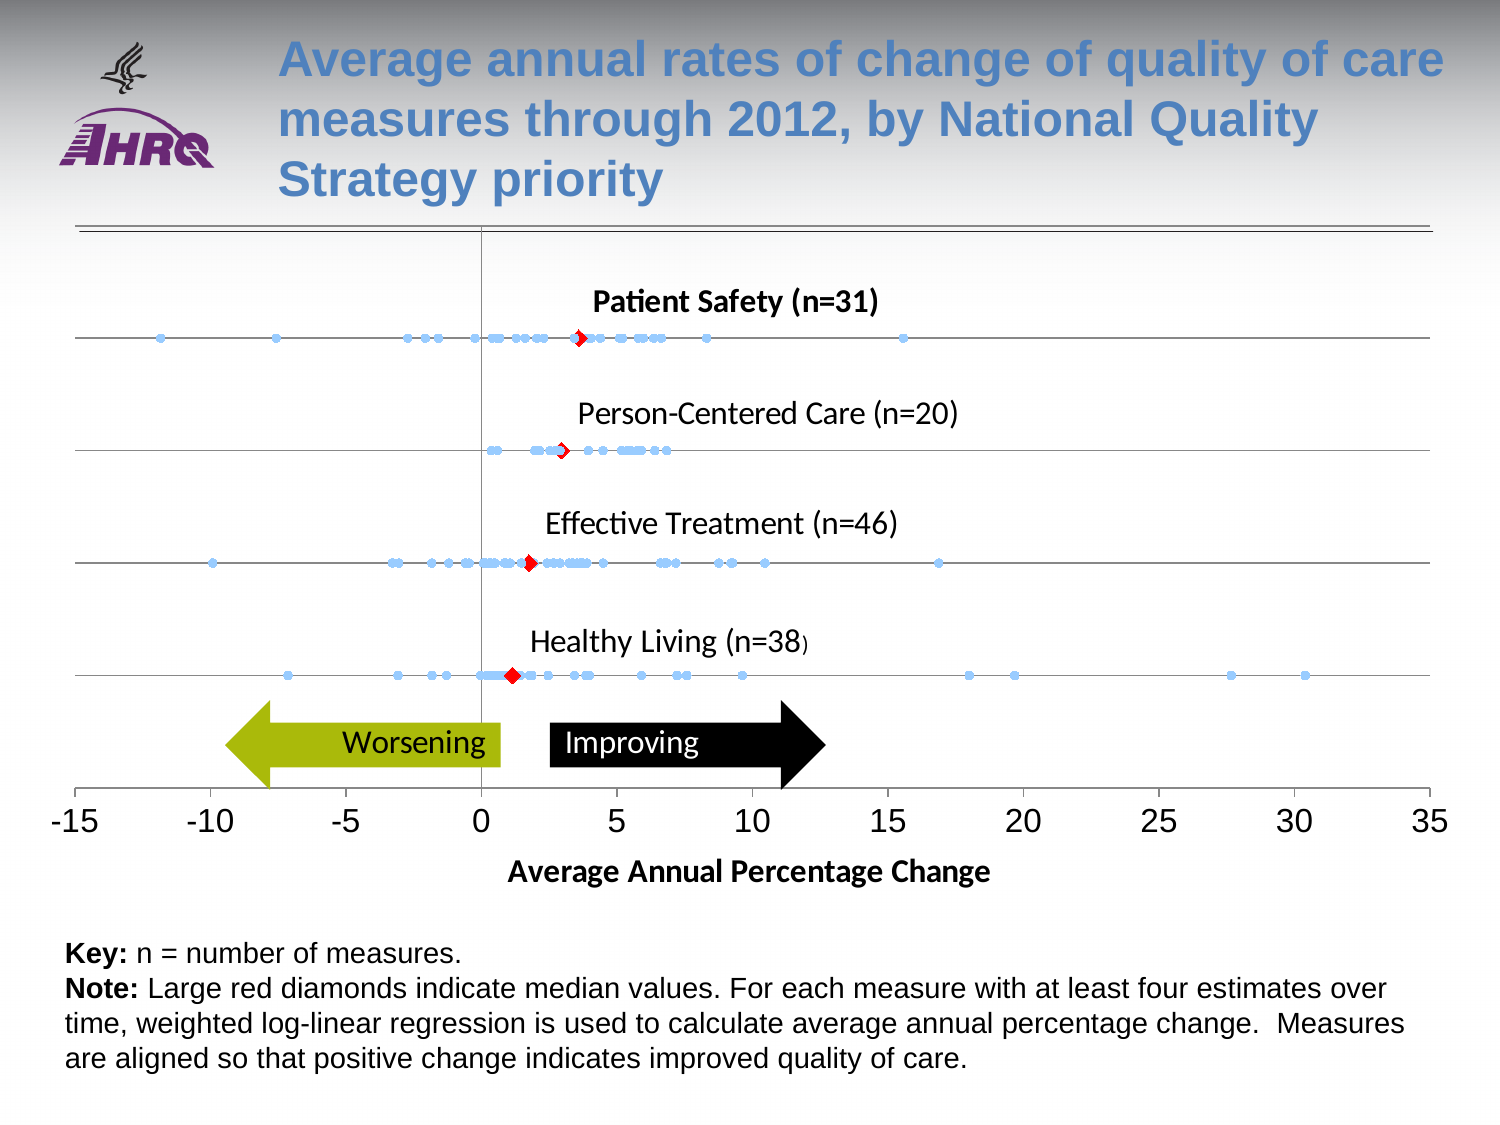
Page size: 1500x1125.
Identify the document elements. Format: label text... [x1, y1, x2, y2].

text_box Key: n = number of measures. Note: Large red diamonds indicate median values. For each measure with at least four estimates over time, weighted log-linear regression is used to calculate average annual percentage change. Measures are aligned so that positive change indicates improved quality of care. [50, 927, 1450, 1117]
title Average annual rates of change of quality of care measures through 2012, by National Quality Strategy priority [262, 45, 1500, 188]
chart [14, 224, 1486, 901]
picture [0, 0, 1500, 1125]
